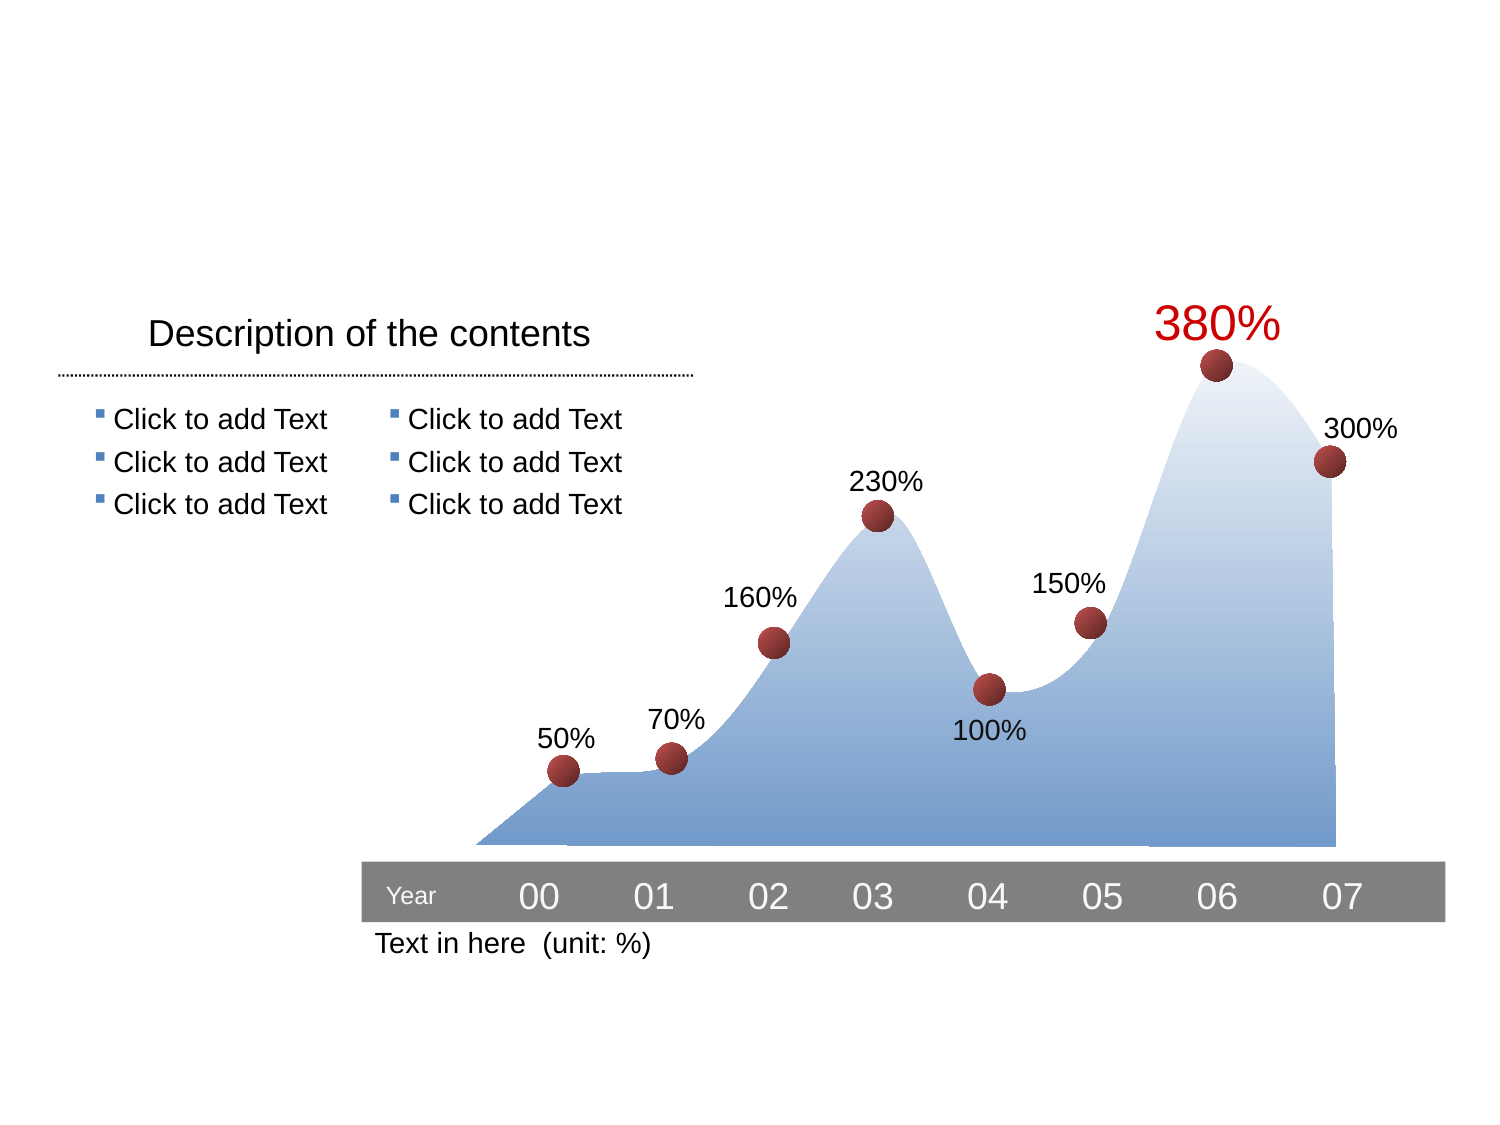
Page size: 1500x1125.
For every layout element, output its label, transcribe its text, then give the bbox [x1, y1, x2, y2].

text_box [1200, 349, 1233, 382]
text_box [361, 861, 1446, 923]
text_box [655, 742, 688, 775]
text_box 70% [632, 693, 721, 743]
text_box 100% [937, 704, 1042, 754]
text_box Description of the contents [132, 301, 606, 362]
text_box 300% [1308, 402, 1414, 452]
text_box 00 01 02 03 04 05 06 07 [495, 865, 1399, 925]
text_box [547, 755, 580, 787]
text_box 50% [522, 712, 611, 763]
text_box [476, 361, 1337, 847]
text_box Text in here (unit: %) [359, 932, 704, 965]
text_box Click to add Text Click to add Text Click to add Text [373, 399, 657, 528]
text_box 150% [1016, 556, 1122, 607]
text_box [1074, 607, 1107, 639]
text_box Click to add Text Click to add Text Click to add Text [78, 399, 363, 528]
text_box [861, 500, 894, 532]
text_box Year [371, 875, 485, 917]
text_box [1314, 445, 1347, 478]
text_box 160% [708, 571, 813, 621]
text_box [758, 627, 790, 659]
text_box [973, 673, 1006, 706]
text_box 380% [1138, 283, 1297, 358]
text_box 230% [834, 454, 939, 505]
